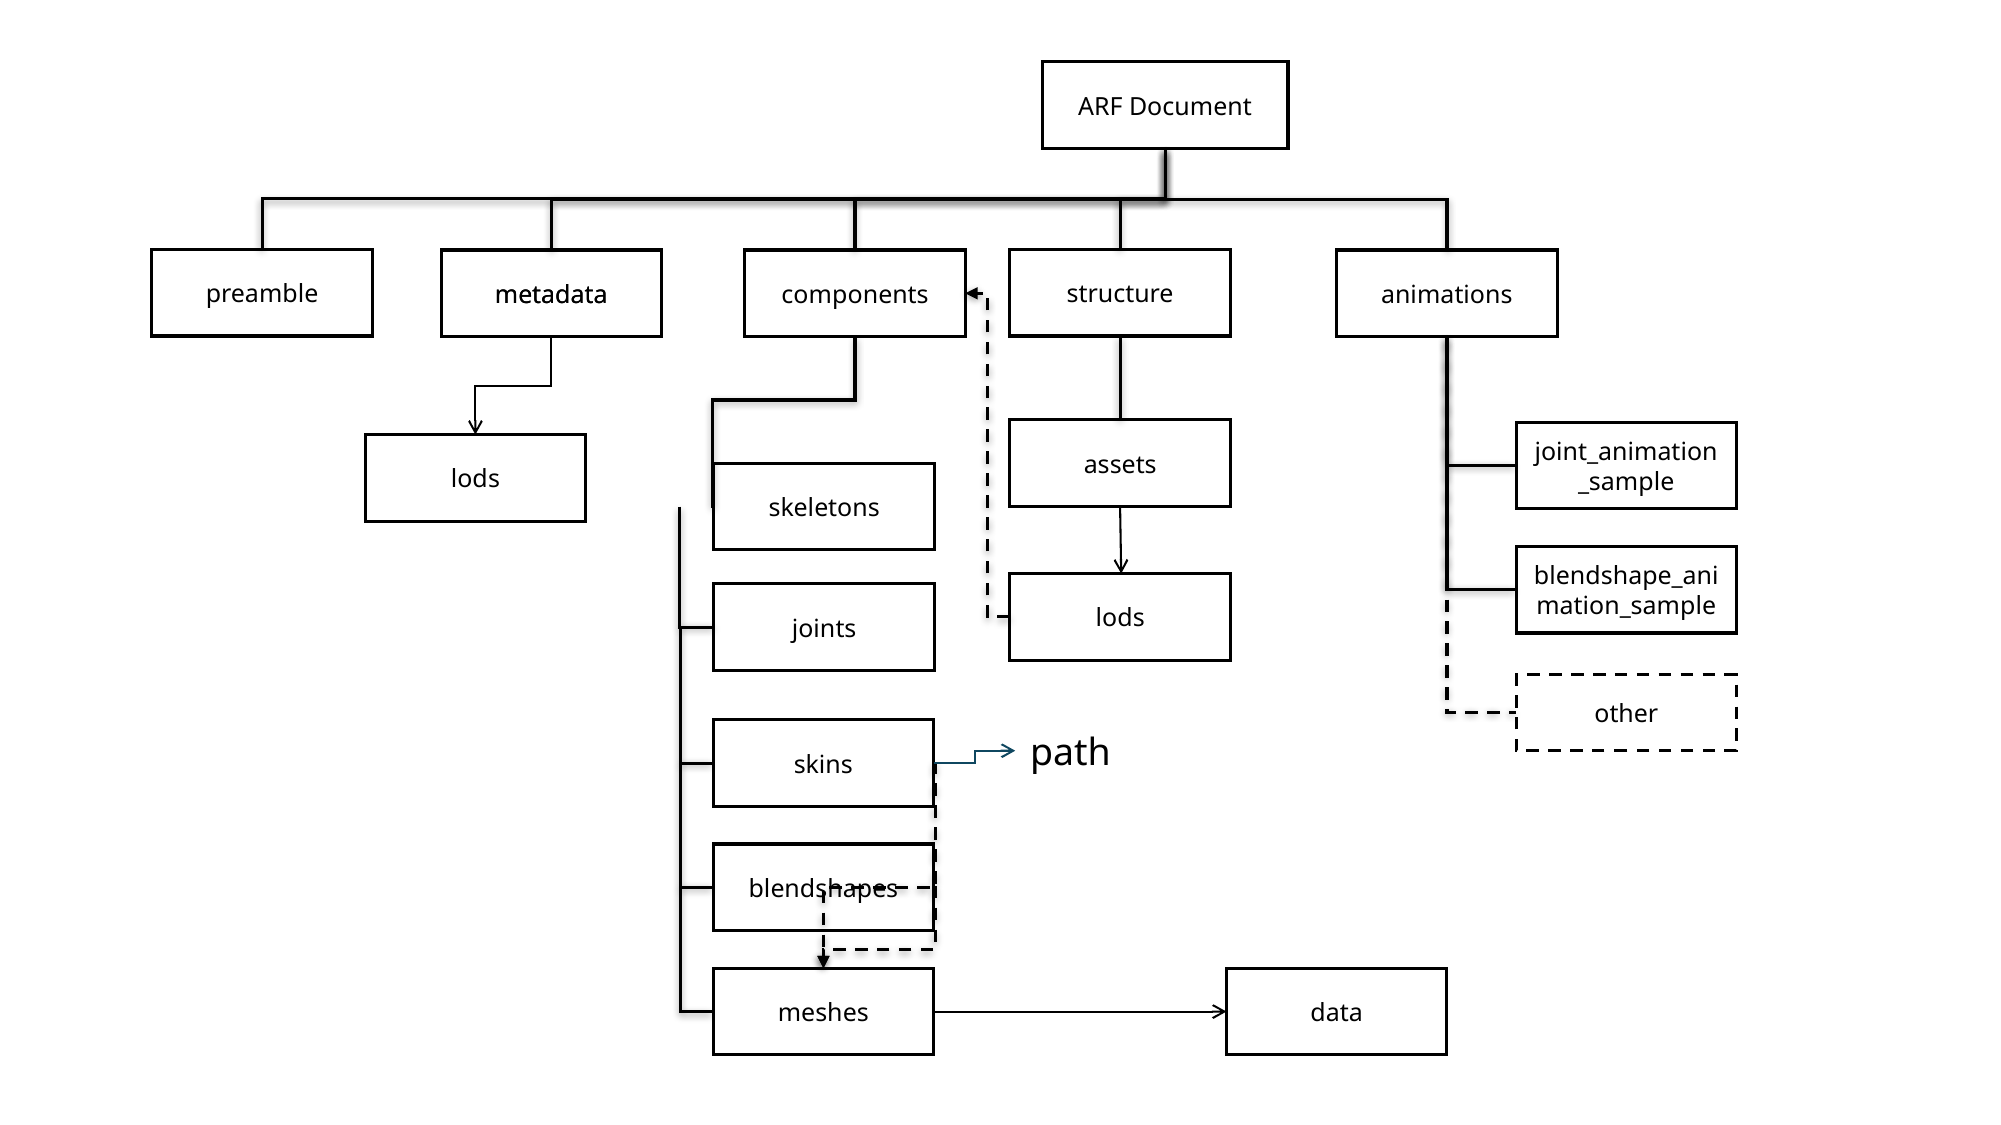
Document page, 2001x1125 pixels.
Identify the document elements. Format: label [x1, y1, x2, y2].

text_box [151, 61, 1738, 1056]
